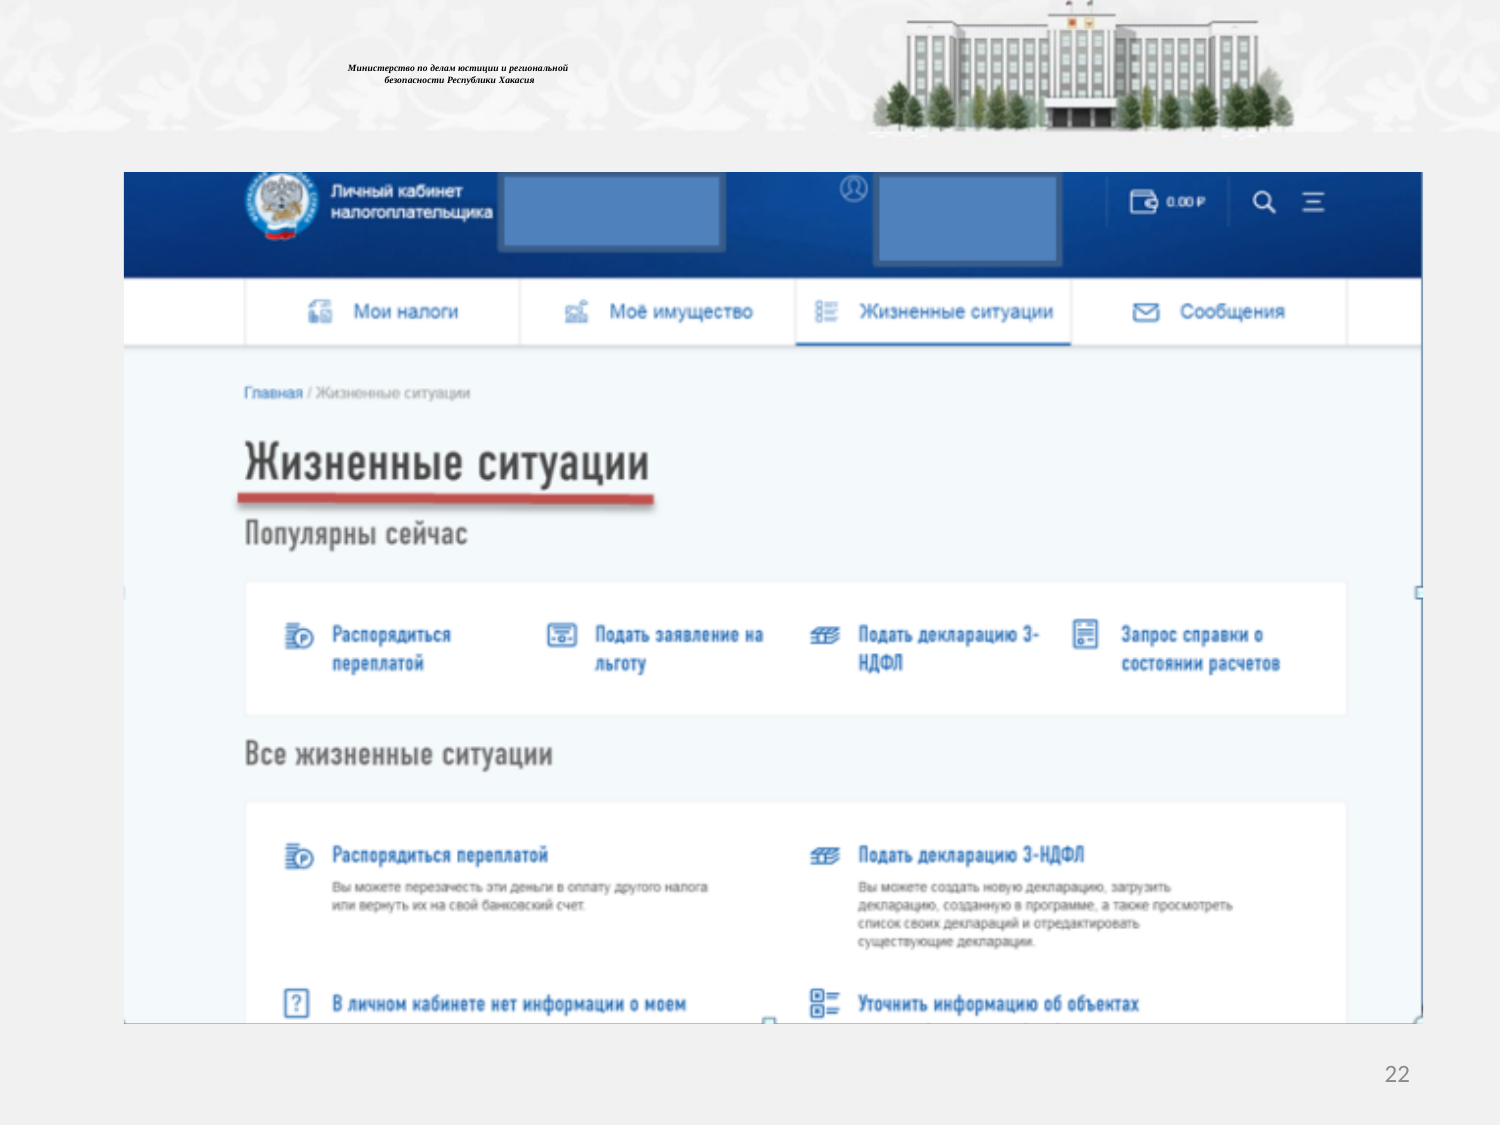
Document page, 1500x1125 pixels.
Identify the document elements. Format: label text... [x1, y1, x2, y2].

slide_number 22 [1074, 1042, 1425, 1103]
picture [0, 0, 1500, 1125]
title Министерство по делам юстиции и региональной безопасности Республики Хакасия [75, 30, 845, 126]
